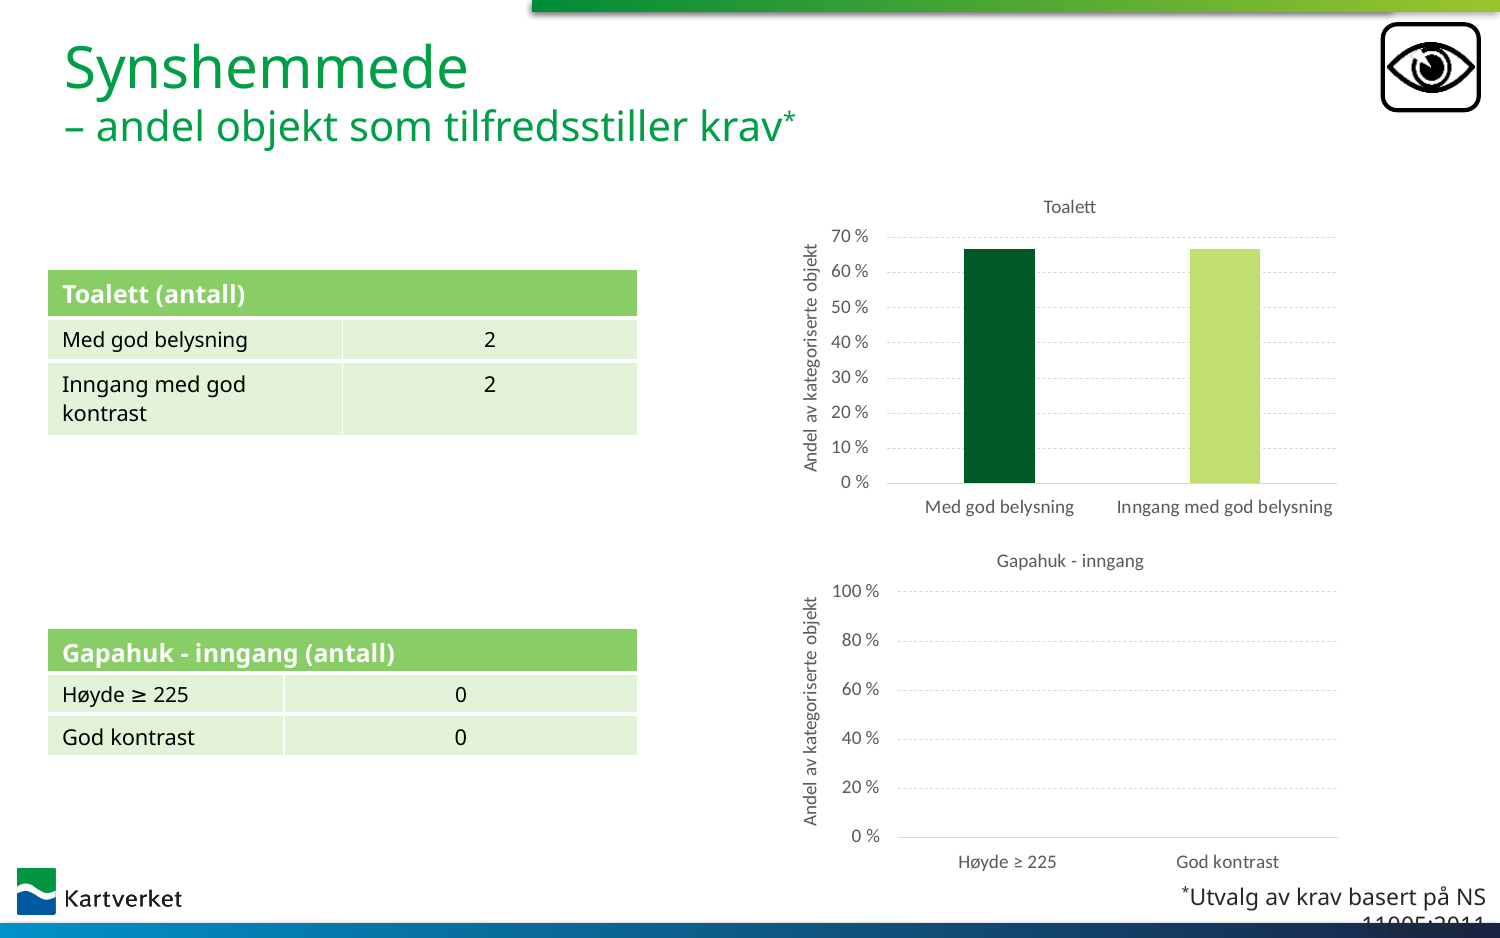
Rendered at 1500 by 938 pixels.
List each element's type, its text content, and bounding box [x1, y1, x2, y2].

table_cell 2 [343, 320, 637, 359]
table_cell Høyde ≥ 225 [48, 675, 283, 712]
text_box Synshemmede – andel objekt som tilfredsstiller krav* [49, 24, 1431, 158]
text_box *Utvalg av krav basert på NS 11005:2011 [1068, 873, 1500, 938]
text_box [1382, 24, 1480, 111]
table_cell 0 [285, 716, 637, 755]
table_cell 0 [285, 675, 637, 712]
table_header Toalett (antall) [48, 270, 637, 316]
table_cell God kontrast [48, 716, 283, 755]
table_cell Med god belysning [48, 320, 342, 359]
table_cell Inngang med god kontrast [48, 363, 342, 435]
picture [791, 187, 1348, 526]
picture [791, 541, 1349, 880]
table_cell 2 [343, 363, 637, 435]
table_header Gapahuk - inngang (antall) [48, 629, 637, 671]
